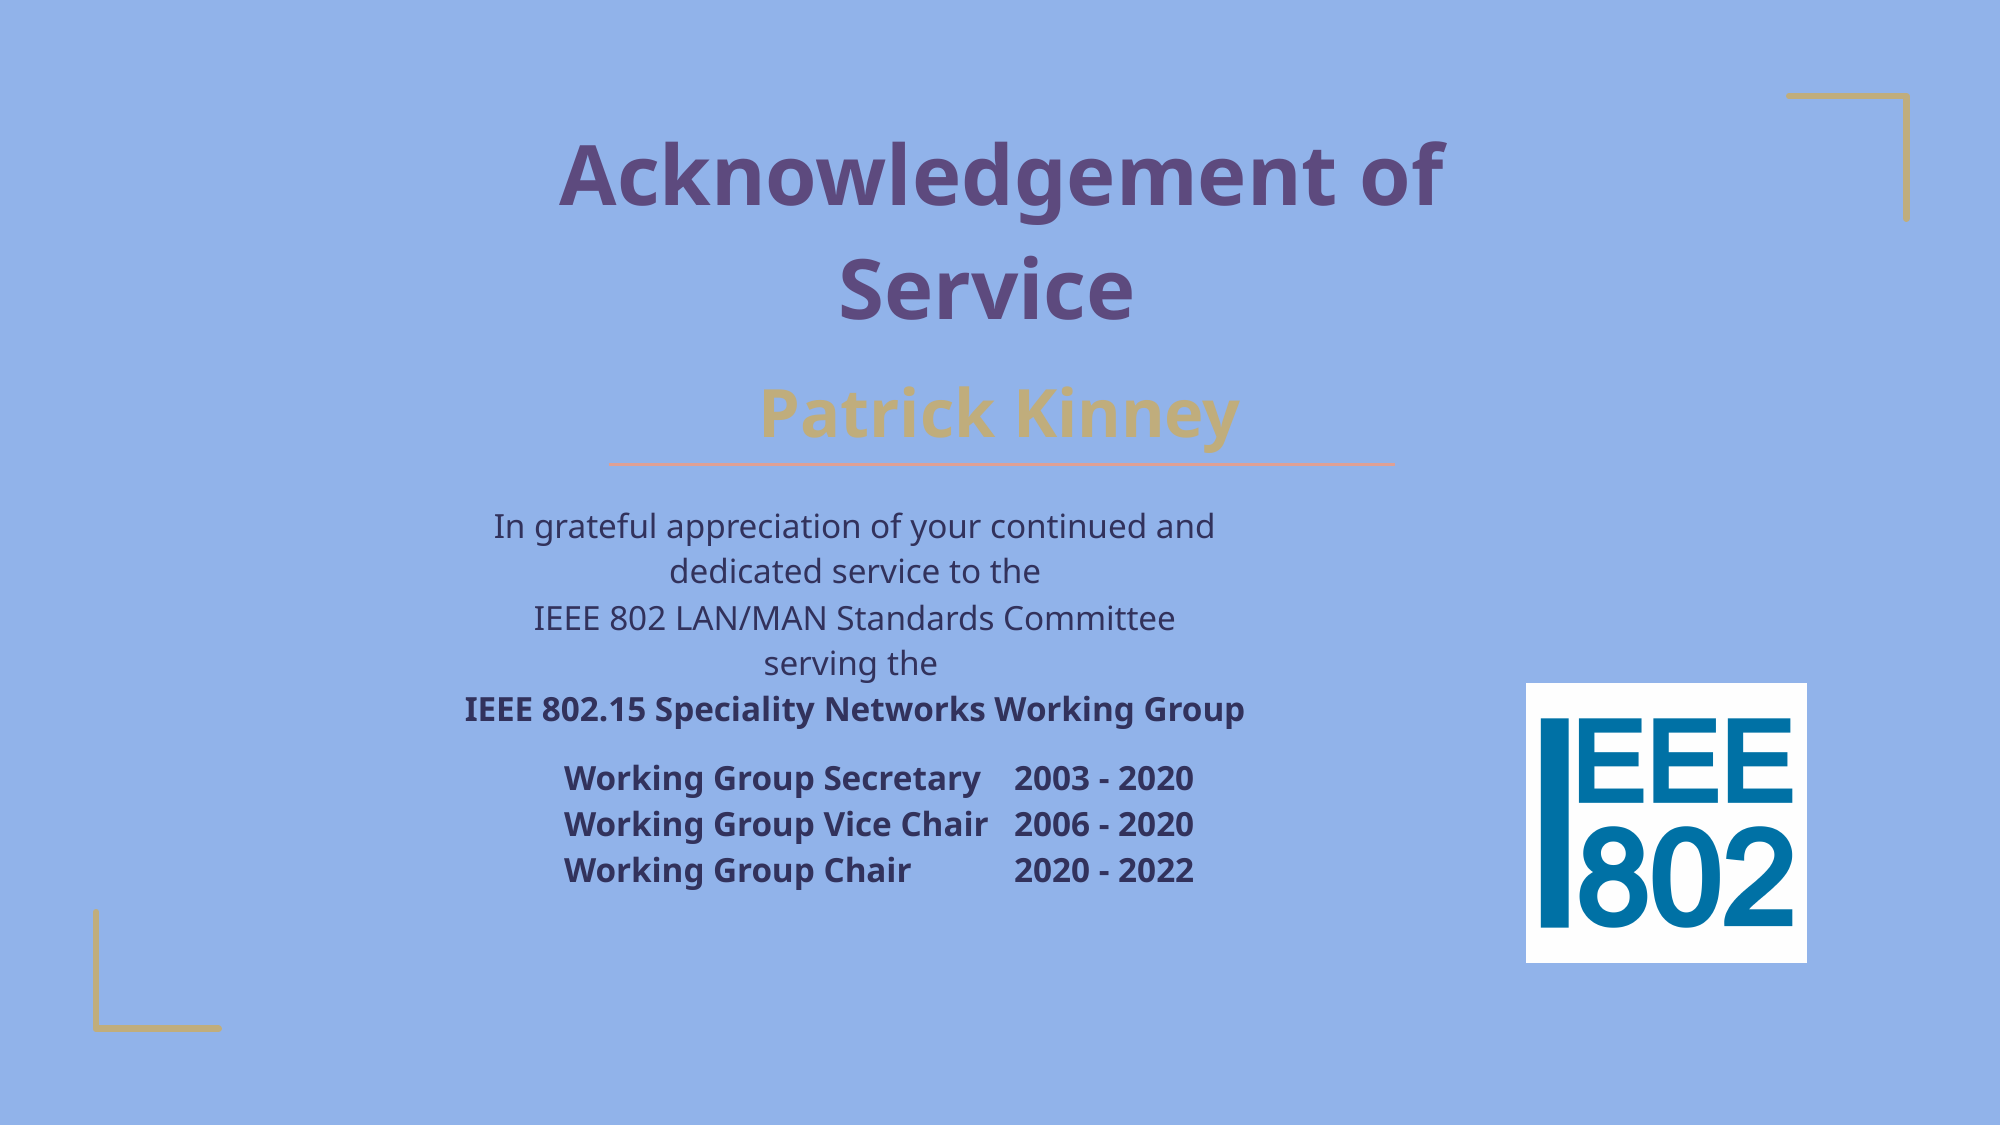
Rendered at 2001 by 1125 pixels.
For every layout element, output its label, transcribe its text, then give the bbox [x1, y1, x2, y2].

picture [1526, 683, 1807, 964]
subtitle In grateful appreciation of your continued and dedicated service to the IEEE 802 LAN/MAN Standards Committee serving the IEEE 802.15 Speciality Networks Working Group Working Group Secretary 2003 - 2020 Working Group Vice Chair 2006 - 2020 Working Group Chair 2020 - 2022 [244, 478, 1467, 895]
title Acknowledgement of Service [465, 120, 1539, 358]
title Patrick Kinney [616, 366, 1384, 455]
